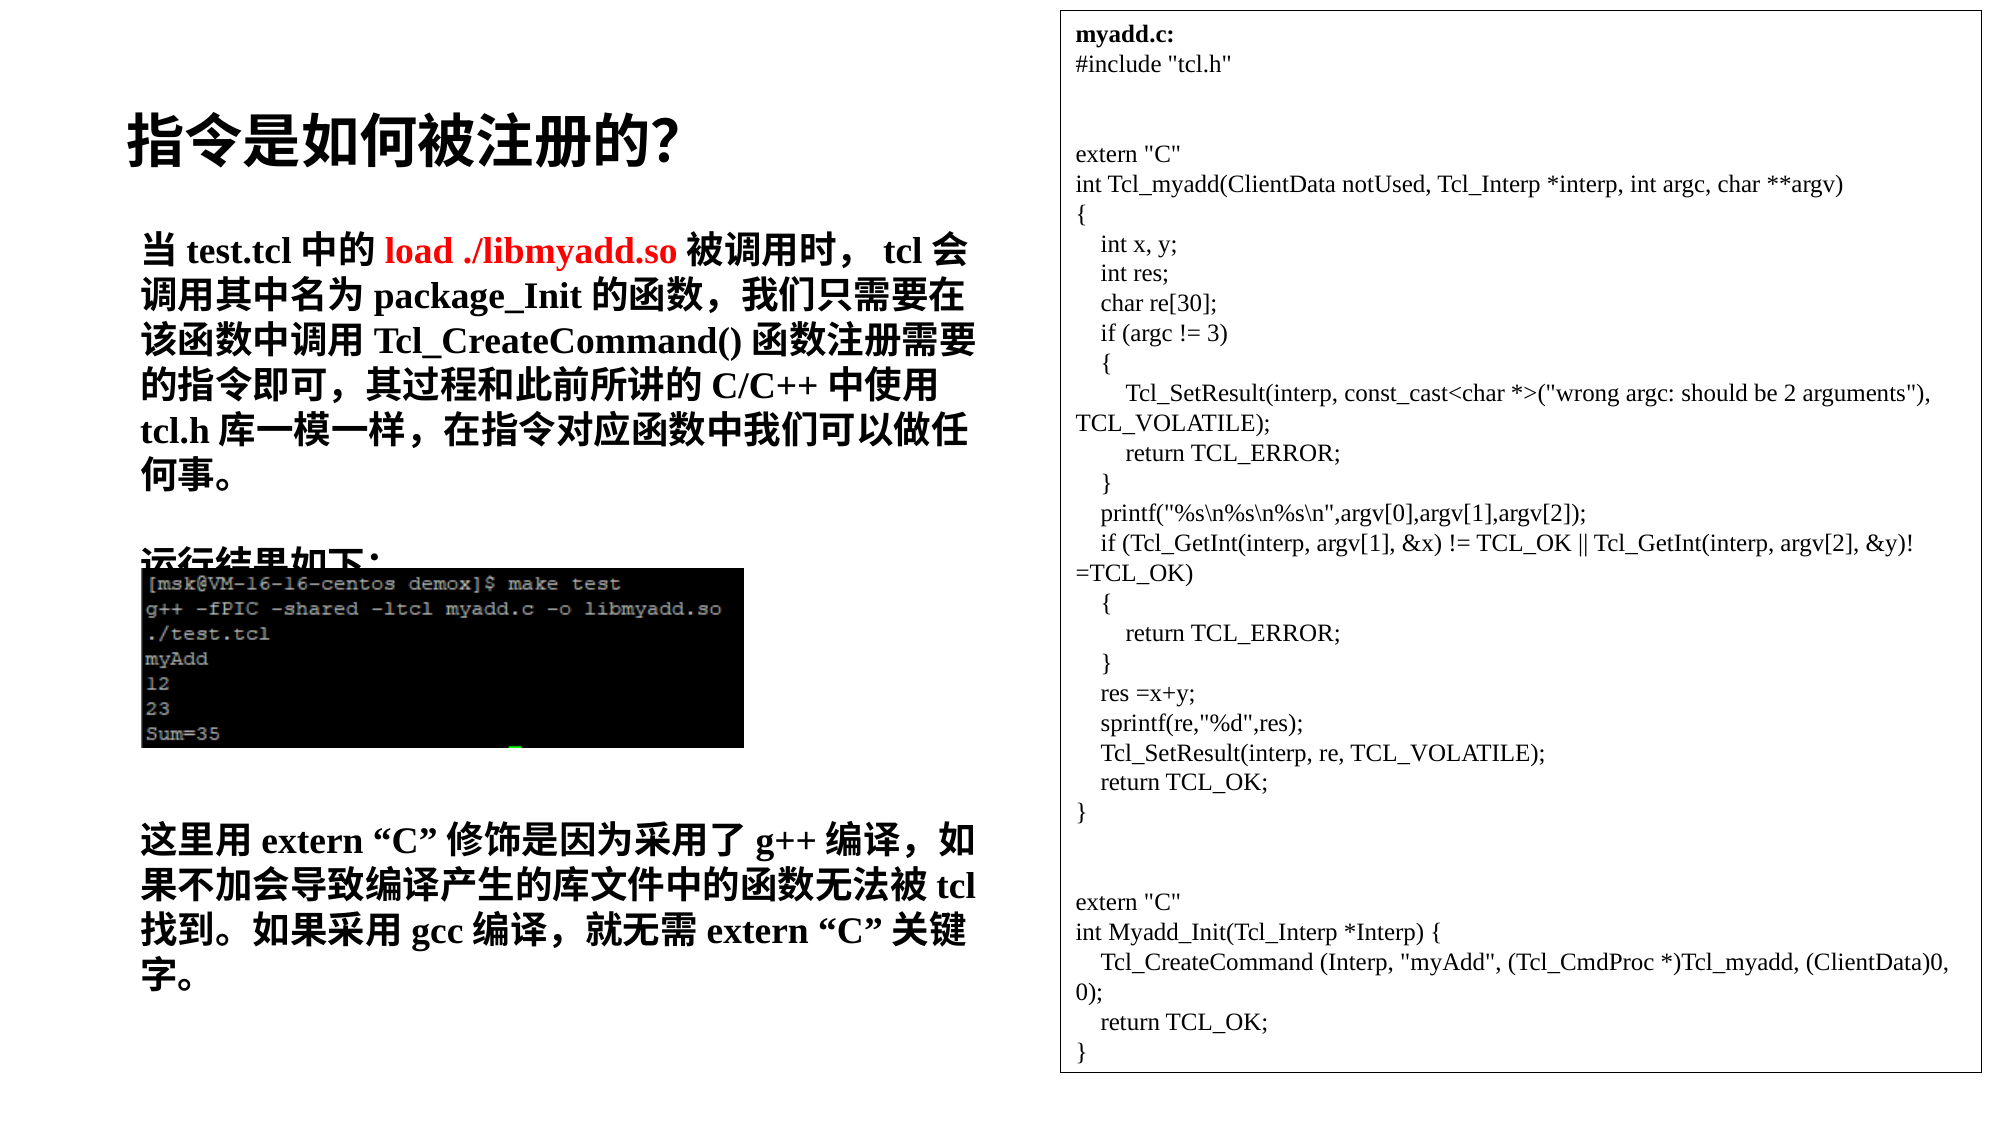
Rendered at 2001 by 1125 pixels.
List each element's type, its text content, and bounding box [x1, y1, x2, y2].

text_box 当test.tcl中的load ./libmyadd.so被调用时，tcl会调用其中名为package_Init的函数，我们只需要在该函数中调用Tcl_CreateCommand()函数注册需要的指令即可，其过程和此前所讲的C/C++中使用tcl.h库一模一样，在指令对应函数中我们可以做任何事。 运行结果如下： [125, 218, 1000, 639]
text_box myadd.c: #include "tcl.h" extern "C" int Tcl_myadd(ClientData notUsed, Tcl_Interp *interp, int argc, char **argv) { int x, y; int res; char re[30]; if (argc != 3) { Tcl_SetResult(interp, const_cast<char *>("wrong argc: should be 2 arguments"), TCL_VOLATILE); return TCL_ERROR; } printf("%s\n%s\n%s\n",argv[0],argv[1],argv[2]); if (Tcl_GetInt(interp, argv[1], &x) != TCL_OK || Tcl_GetInt(interp, argv[2], &y)!=TCL_OK) { return TCL_ERROR; } res =x+y; sprintf(re,"%d",res); Tcl_SetResult(interp, re, TCL_VOLATILE); return TCL_OK; } extern "C" int Myadd_Init(Tcl_Interp *Interp) { Tcl_CreateCommand (Interp, "myAdd", (Tcl_CmdProc *)Tcl_myadd, (ClientData)0, 0); return TCL_OK; } [1060, 10, 1982, 1073]
picture [141, 568, 744, 748]
text_box 这里用extern “C”修饰是因为采用了g++编译，如果不加会导致编译产生的库文件中的函数无法被tcl找到。如果采用gcc编译，就无需extern “C”关键字。 [125, 808, 1000, 1004]
title 指令是如何被注册的？ [111, 67, 1060, 220]
